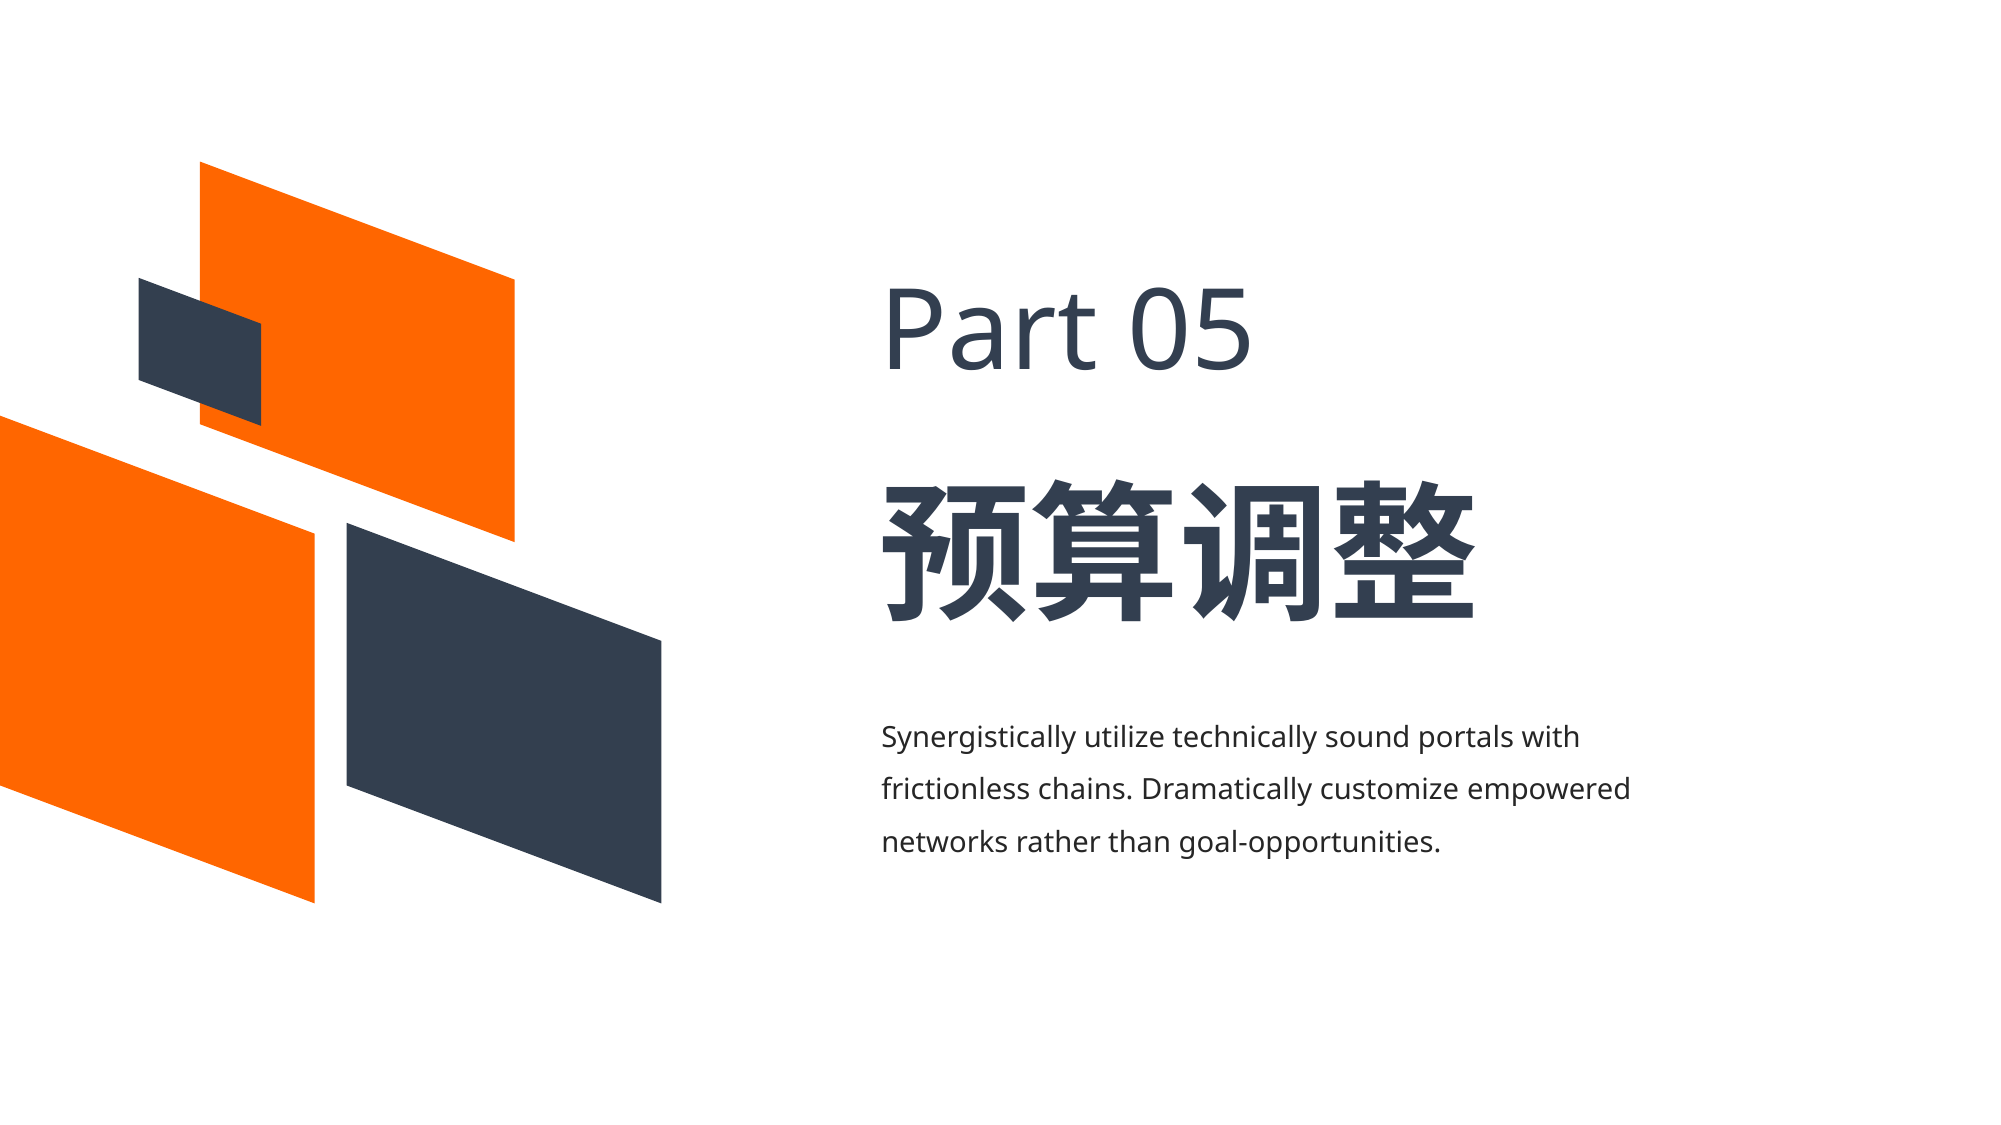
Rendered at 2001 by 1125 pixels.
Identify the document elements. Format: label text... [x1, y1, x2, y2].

text_box 预算调整 [865, 472, 1841, 648]
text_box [0, 201, 702, 864]
text_box Part 05 [865, 245, 1519, 421]
text_box Synergistically utilize technically sound portals with frictionless chains. Dramatically customize empowered networks rather than goal-opportunities. [881, 700, 1661, 858]
